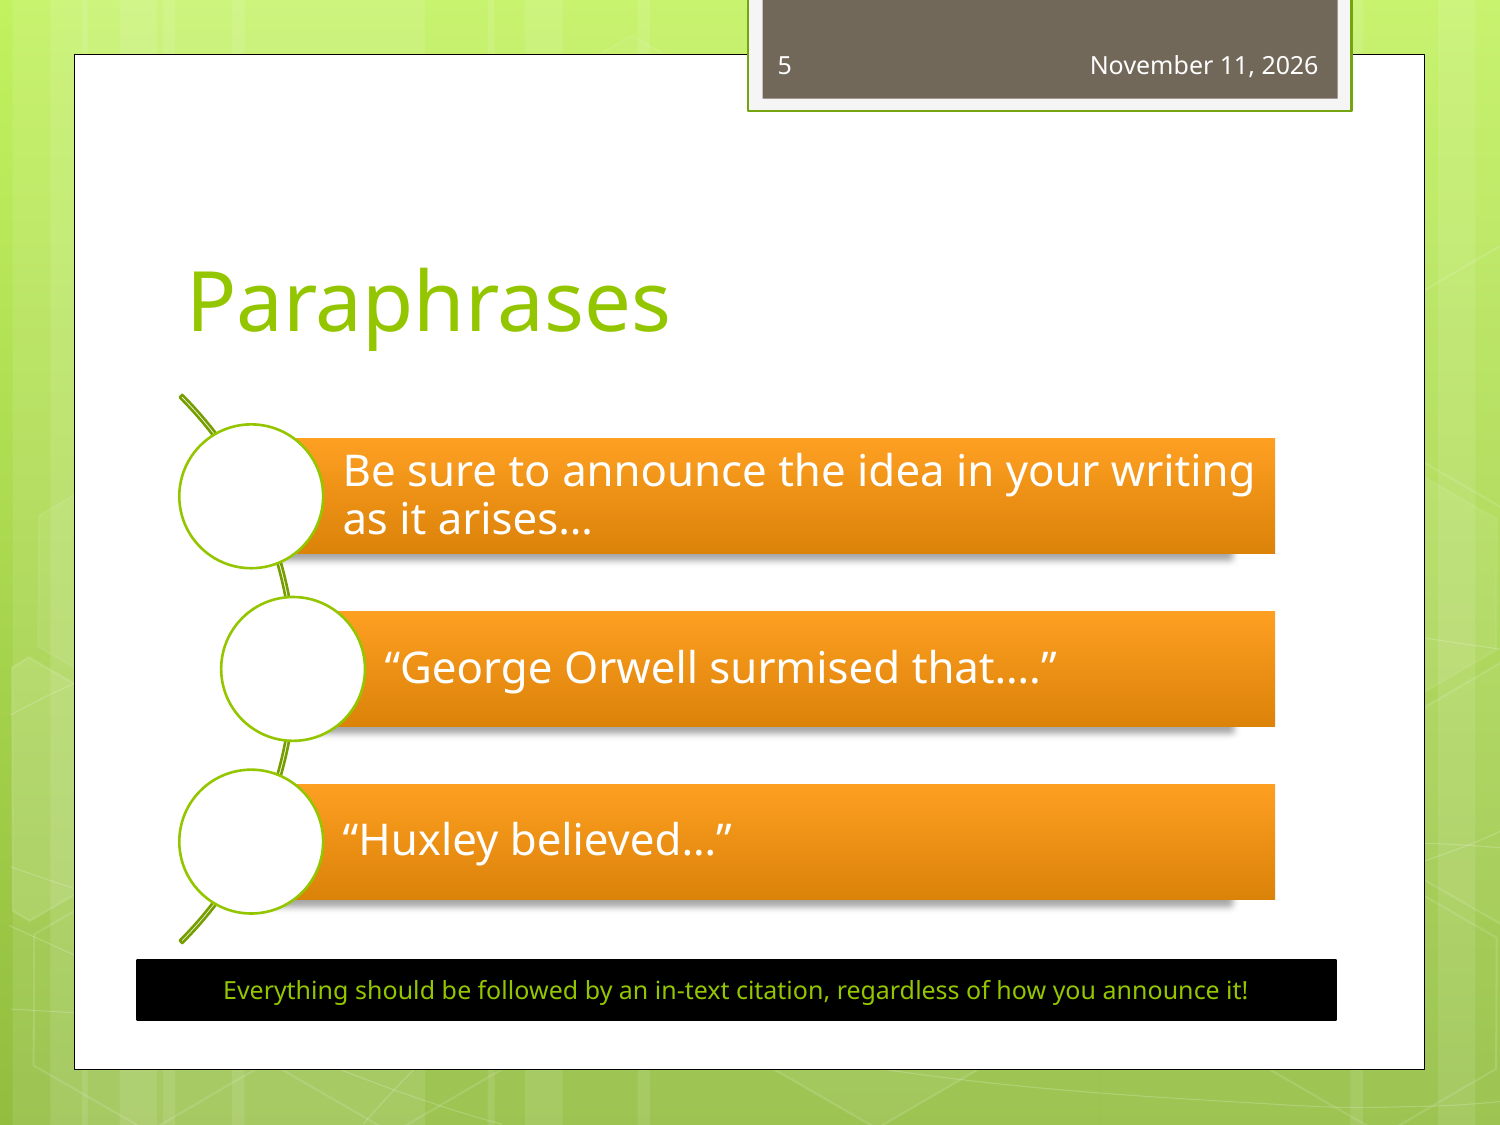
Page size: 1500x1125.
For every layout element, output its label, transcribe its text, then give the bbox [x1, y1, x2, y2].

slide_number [983, 36, 1334, 97]
footer Everything should be followed by an in-text citation, regardless of how you announce it! [136, 959, 1337, 1021]
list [170, 380, 1284, 957]
slide_number 5 [762, 36, 982, 97]
title Paraphrases [171, 168, 1324, 357]
